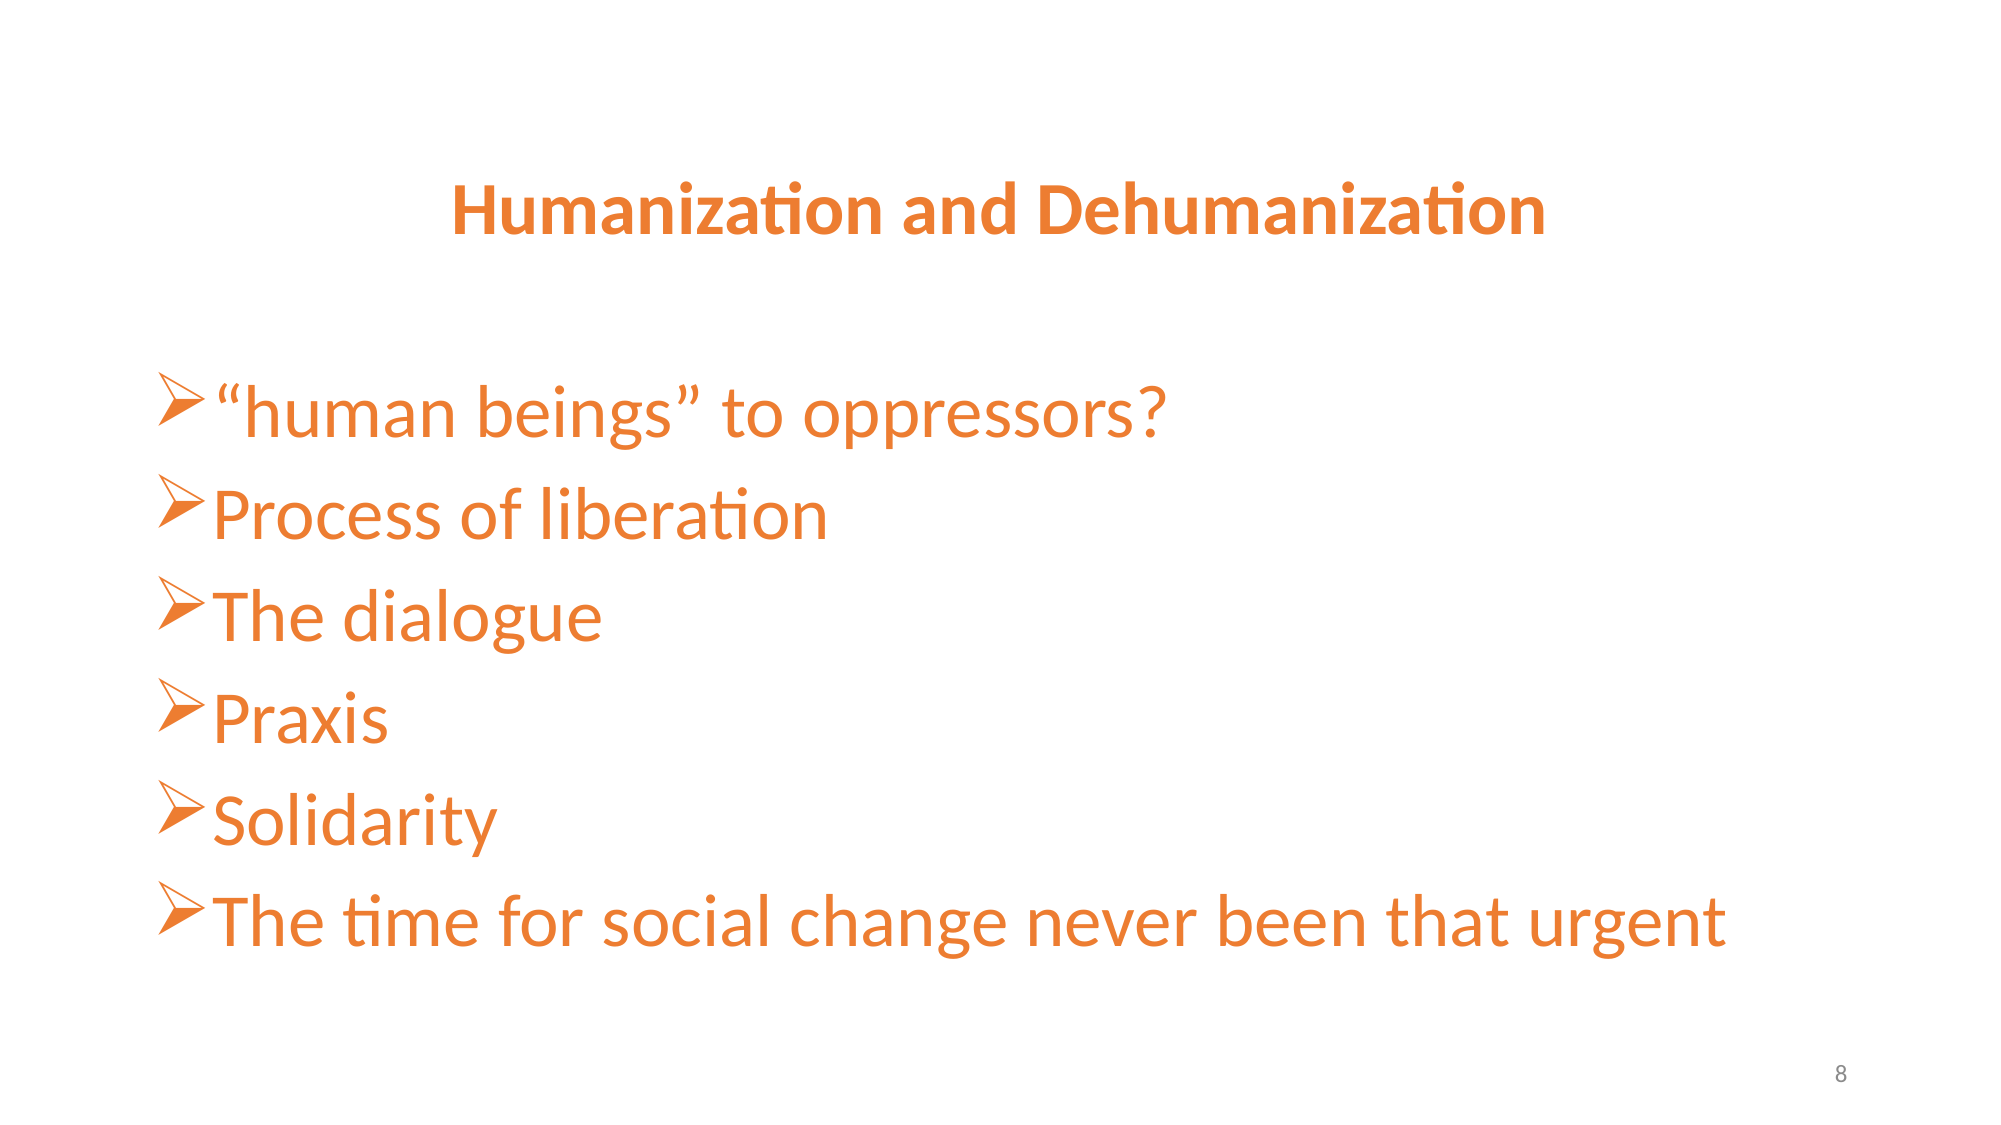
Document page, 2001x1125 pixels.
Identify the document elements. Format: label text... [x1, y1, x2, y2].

slide_number 8 [1412, 1042, 1863, 1103]
list Humanization and Dehumanization “human beings” to oppressors? Process of liberation The dialogue Praxis Solidarity The time for social change never been that urgent [137, 161, 1863, 1038]
